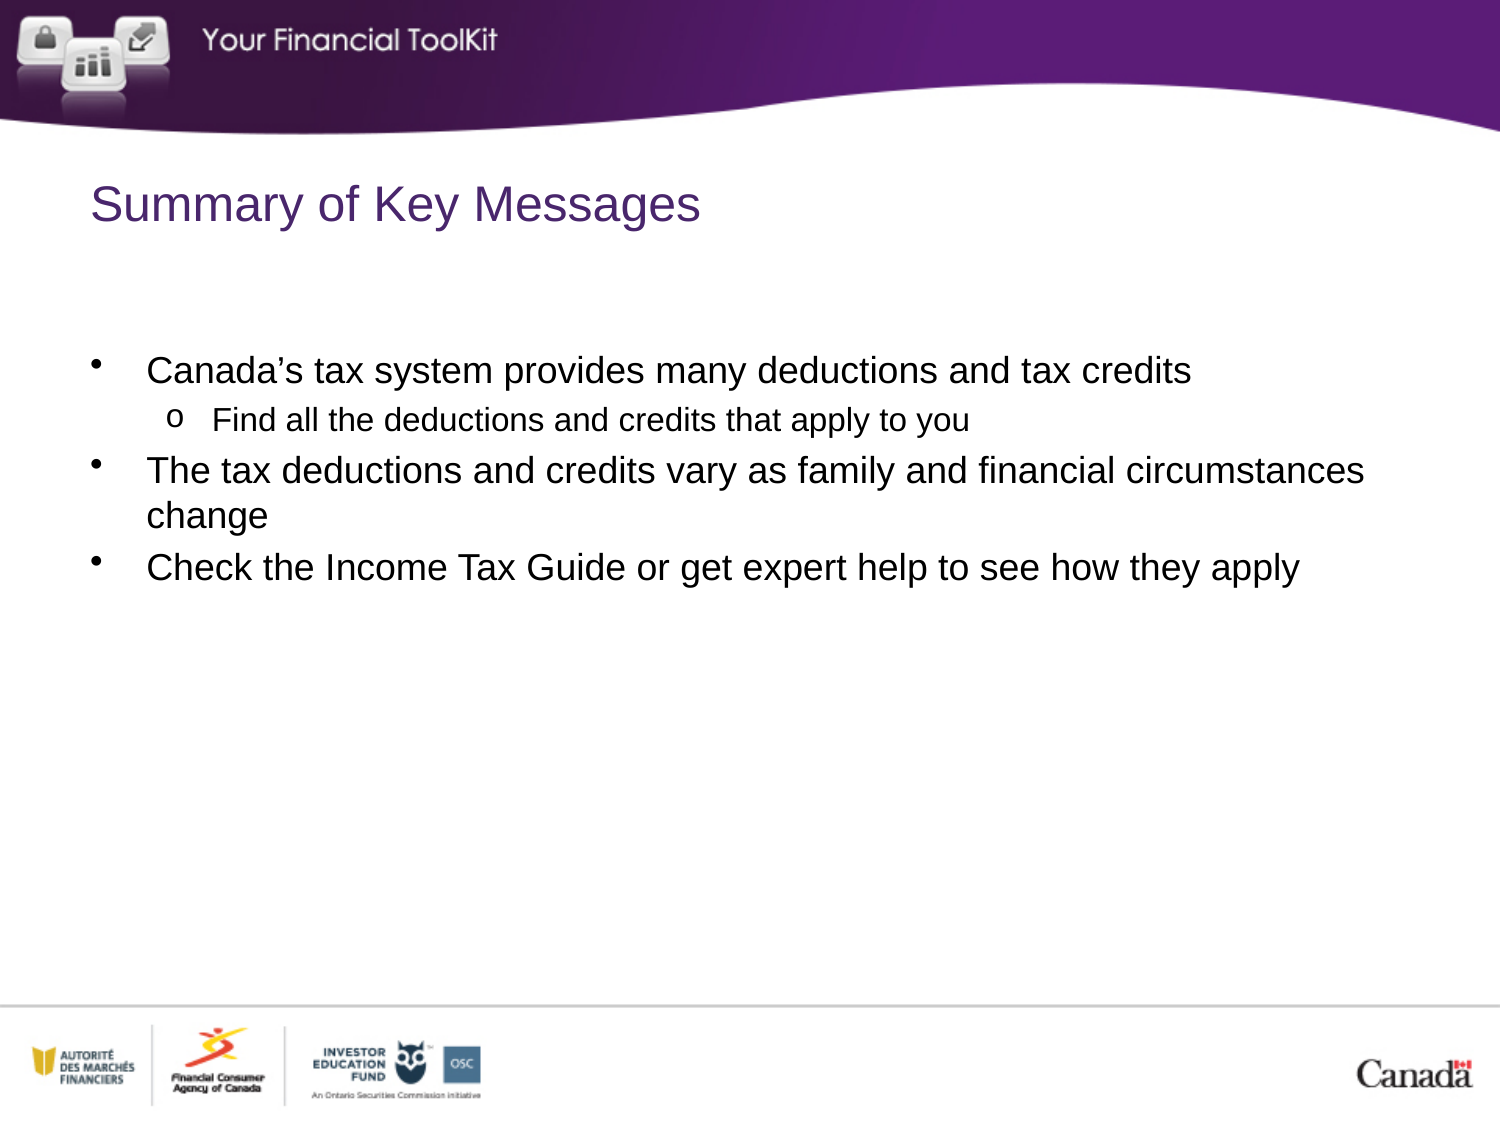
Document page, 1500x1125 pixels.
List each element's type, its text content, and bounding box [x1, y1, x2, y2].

title Summary of Key Messages [75, 164, 1211, 306]
picture [0, 0, 1500, 1125]
list Canada’s tax system provides many deductions and tax credits Find all the deductions and credits that apply to you The tax deductions and credits vary as family and financial circumstances change Check the Income Tax Guide or get expert help to see how they apply [75, 339, 1425, 1001]
